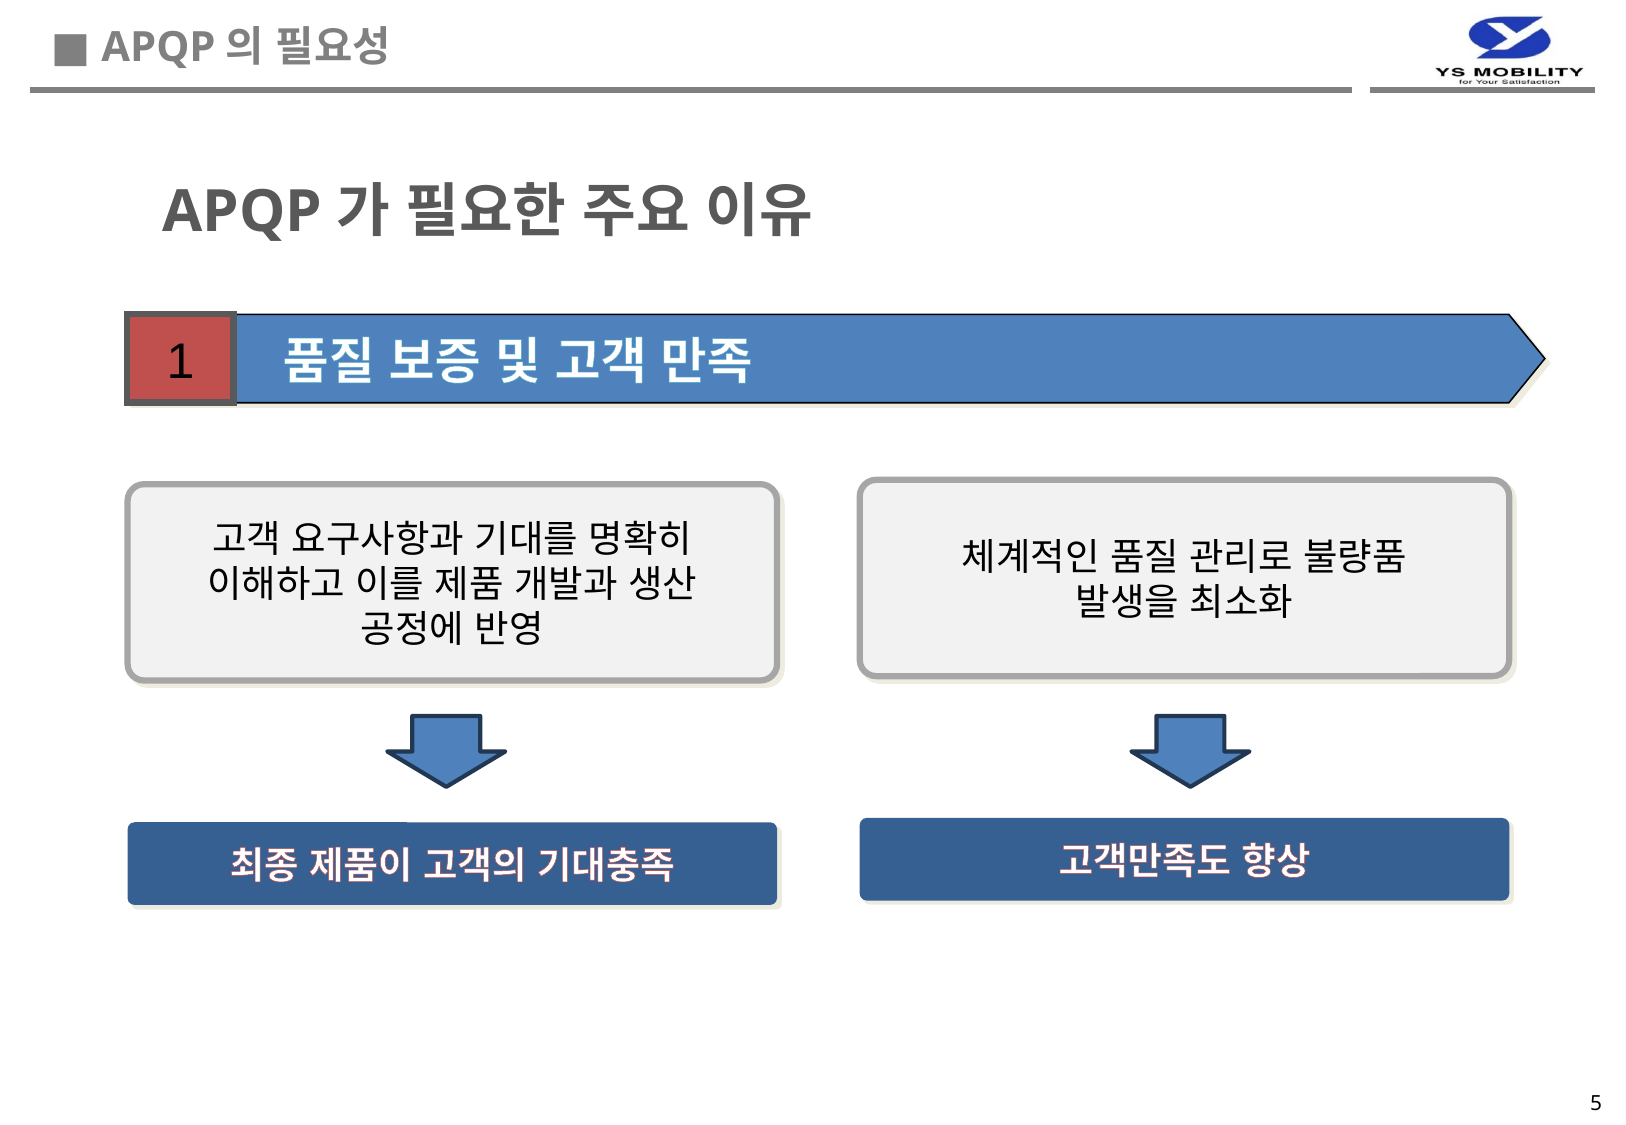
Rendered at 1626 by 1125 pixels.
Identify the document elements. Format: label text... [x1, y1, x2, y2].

text_box APQP가 필요한 주요 이유 [56, 165, 919, 251]
text_box 고객만족도 향상 [859, 817, 1510, 901]
text_box 품질 보증 및 고객 만족 [234, 314, 1545, 403]
text_box 체계적인 품질 관리로 불량품 발생을 최소화 [859, 479, 1510, 677]
text_box 1 [127, 314, 234, 403]
text_box [385, 713, 508, 789]
text_box [1129, 713, 1252, 789]
text_box 최종 제품이 고객의 기대충족 [127, 822, 778, 905]
text_box ■ APQP의 필요성 [36, 12, 1262, 78]
text_box 고객 요구사항과 기대를 명확히 이해하고 이를 제품 개발과 생산 공정에 반영 [127, 484, 778, 681]
picture [1414, 14, 1586, 87]
